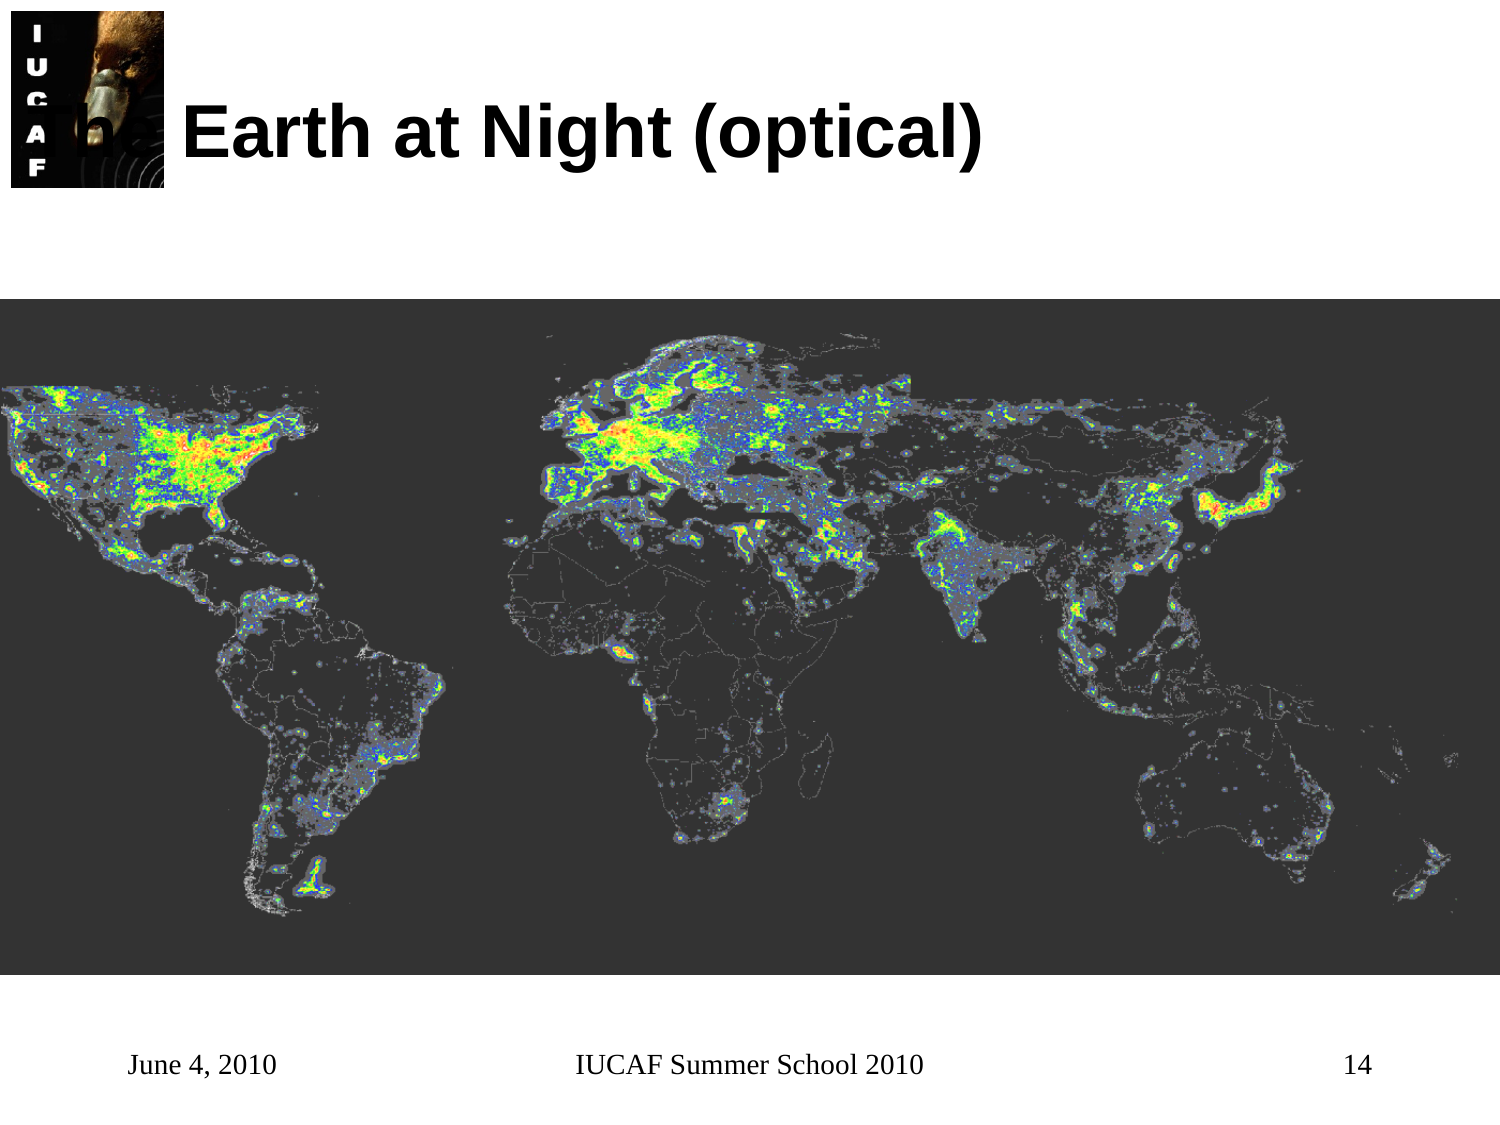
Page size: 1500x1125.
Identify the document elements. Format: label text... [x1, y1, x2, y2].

footer IUCAF Summer School 2010 [512, 1024, 988, 1101]
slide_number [112, 1024, 426, 1101]
picture [11, 11, 164, 188]
text_box The Earth at Night (optical) [12, 74, 1475, 180]
slide_number 14 [1074, 1024, 1388, 1101]
picture [0, 299, 1500, 976]
